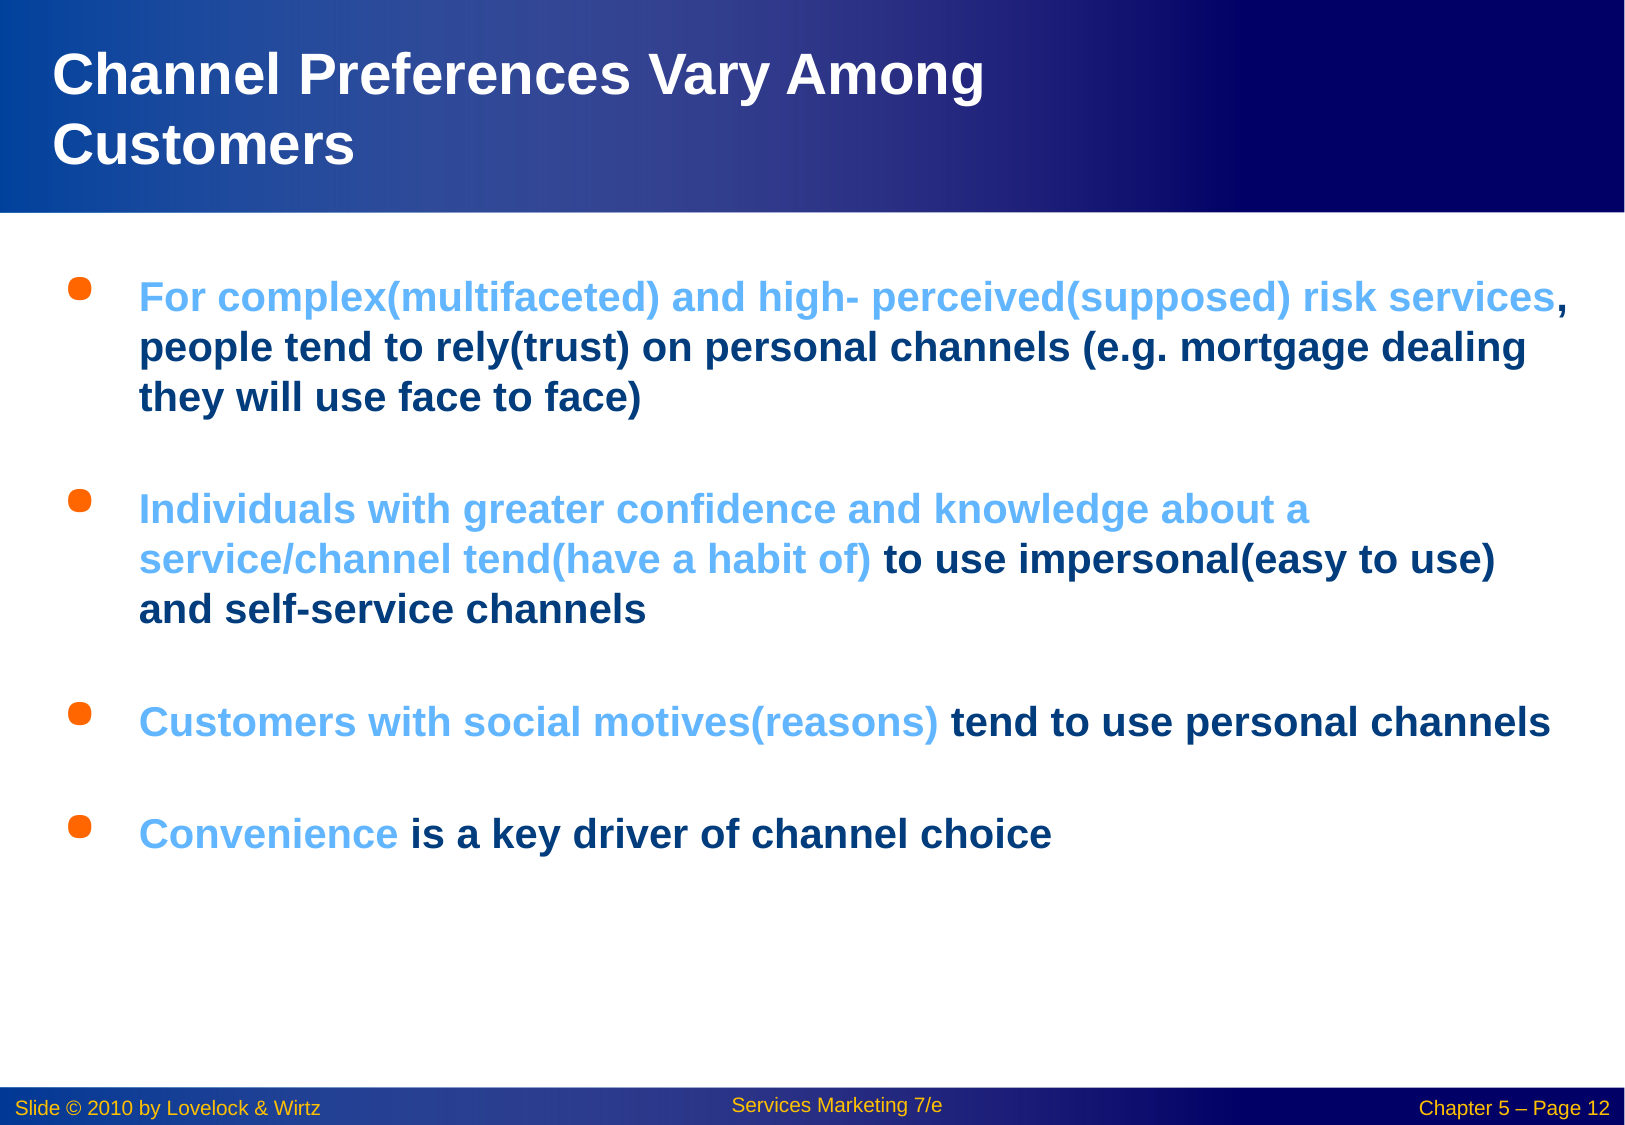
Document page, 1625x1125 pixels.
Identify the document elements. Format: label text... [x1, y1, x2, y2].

title Channel Preferences Vary Among Customers [36, 37, 1088, 176]
list For complex(multifaceted) and high- perceived(supposed) risk services, people tend to rely(trust) on personal channels (e.g. mortgage dealing they will use face to face) Individuals with greater confidence and knowledge about a service/channel tend(have a habit of) to use impersonal(easy to use) and self-service channels Customers with social motives(reasons) tend to use personal channels Convenience is a key driver of channel choice [49, 261, 1588, 1051]
